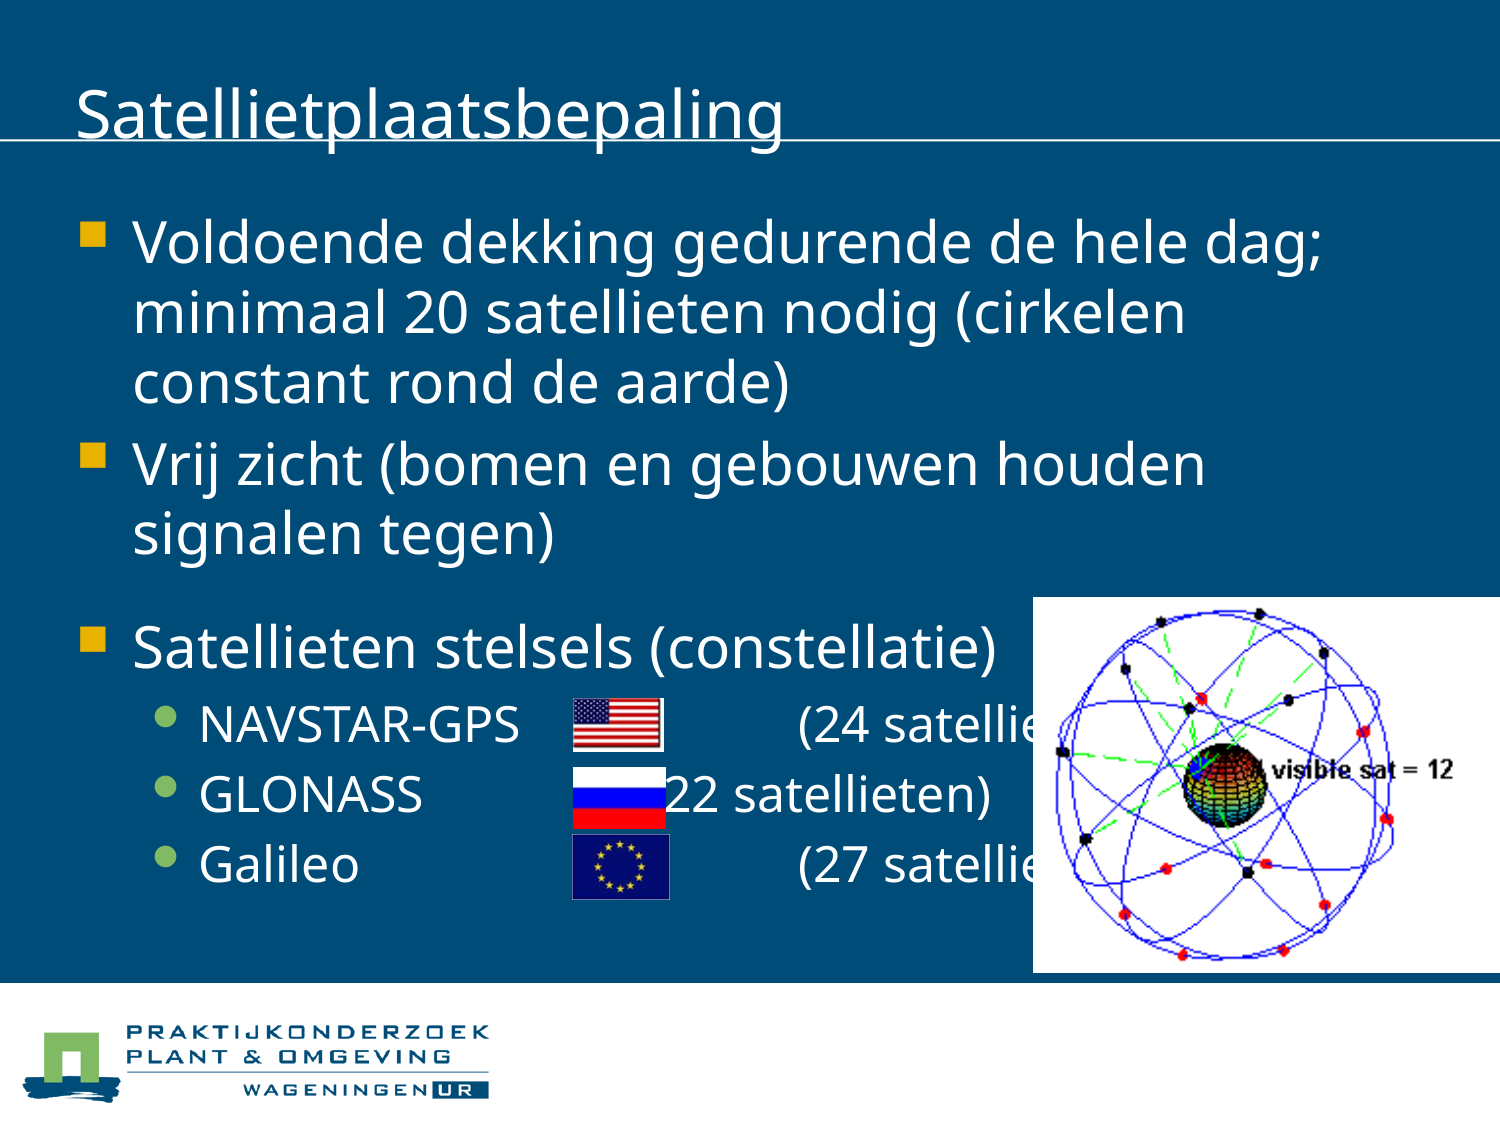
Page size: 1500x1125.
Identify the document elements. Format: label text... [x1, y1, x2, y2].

picture [572, 833, 670, 900]
picture [573, 766, 666, 829]
picture [0, 984, 1500, 1125]
list Voldoende dekking gedurende de hele dag; minimaal 20 satellieten nodig (cirkelen constant rond de aarde) Vrij zicht (bomen en gebouwen houden signalen tegen) Satellieten stelsels (constellatie) NAVSTAR-GPS (24 satellieten) GLONASS (22 satellieten) Galileo (27 satellieten) [76, 215, 1427, 929]
picture [573, 698, 665, 752]
title Satellietplaatsbepaling [74, 55, 1426, 221]
picture [1033, 596, 1500, 973]
